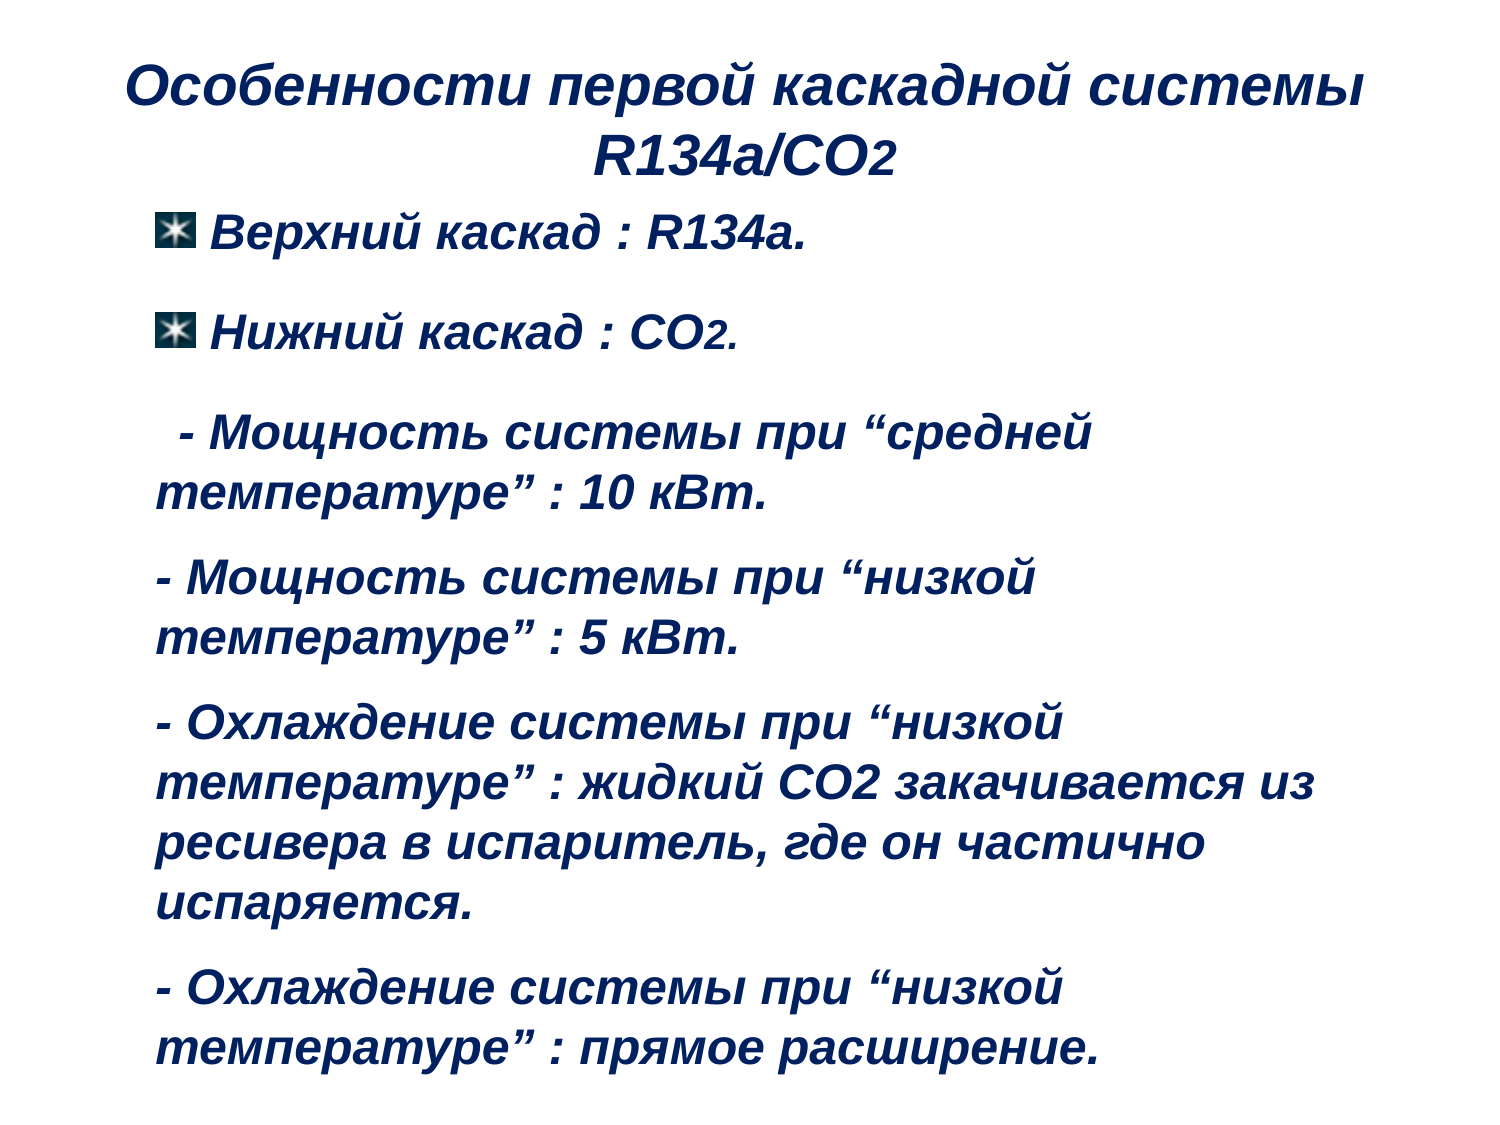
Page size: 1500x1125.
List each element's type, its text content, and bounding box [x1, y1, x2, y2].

picture [159, 212, 192, 248]
picture [159, 312, 192, 348]
title Особенности первой каскадной системы R134a/CO2 [70, 23, 1421, 211]
text_box Верхний каскад : R134a. Нижний каскад : CO2. - Мощность системы при “средней температуре” : 10 кВт. - Мощность системы при “низкой температуре” : 5 кВт. - Охлаждение системы при “низкой температуре” : жидкий CO2 закачивается из ресивера в испаритель, где он частично испаряется. - Охлаждение системы при “низкой температуре” : прямое расширение. [140, 152, 1465, 1125]
